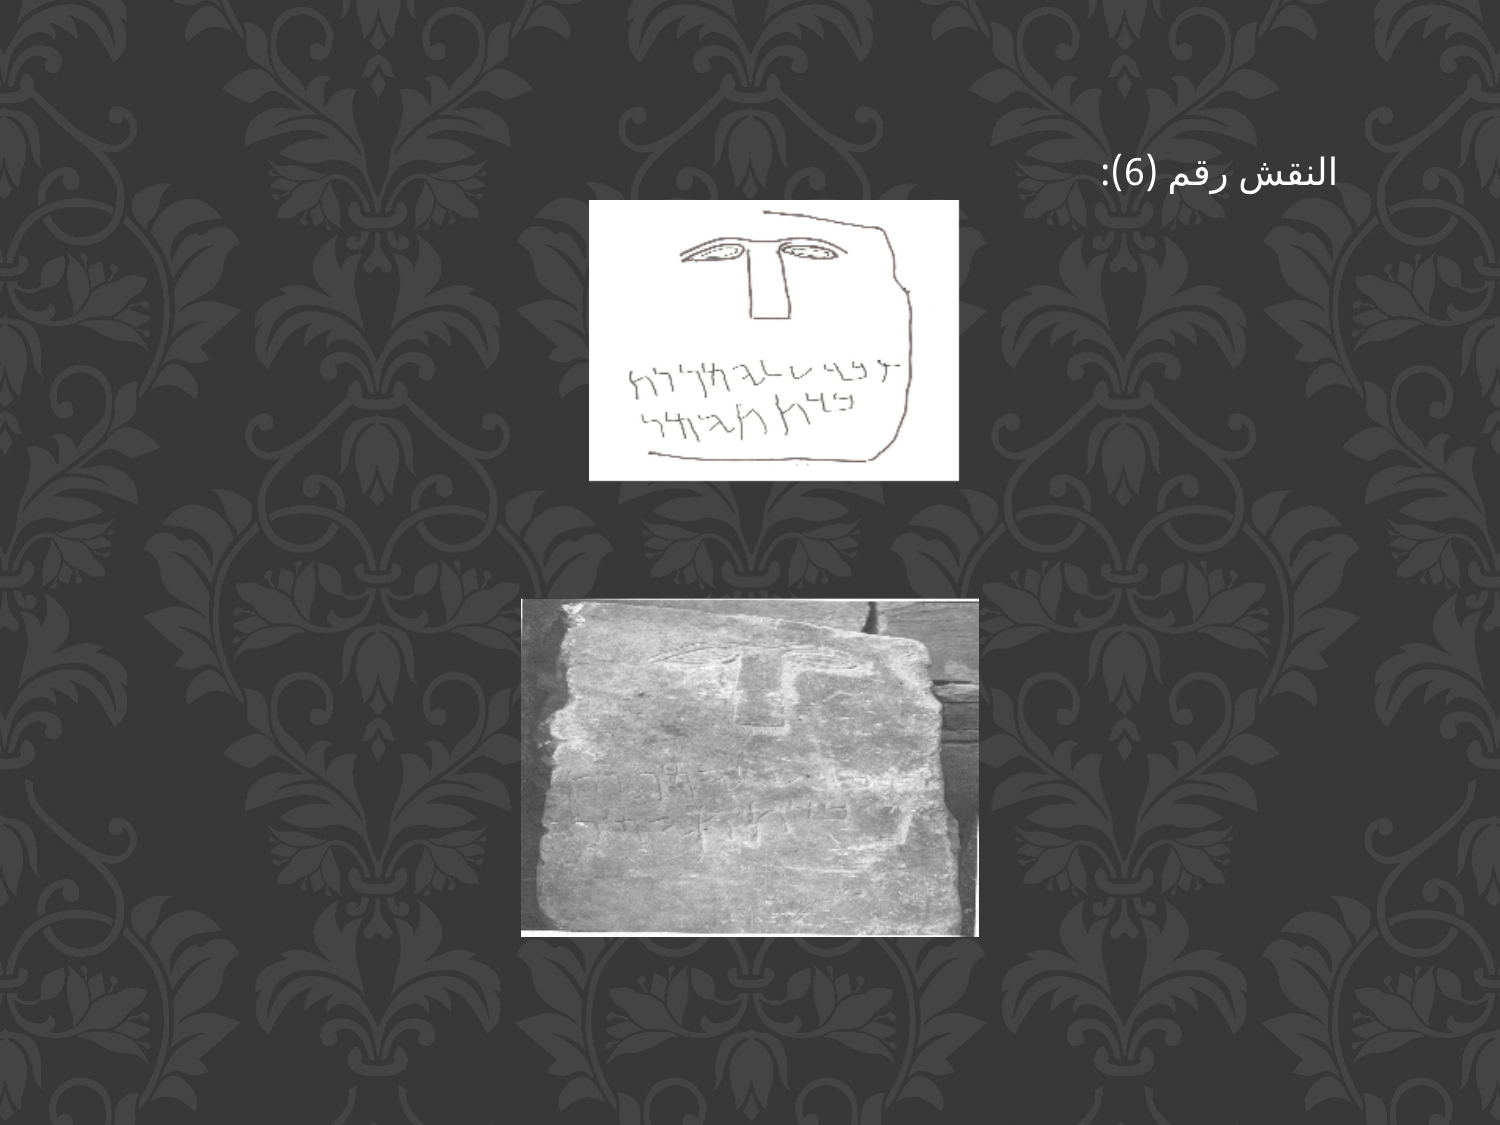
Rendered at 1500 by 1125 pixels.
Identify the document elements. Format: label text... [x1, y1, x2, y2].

picture [521, 597, 979, 938]
text_box النقش رقم (6): [1023, 140, 1354, 201]
picture [589, 200, 961, 483]
